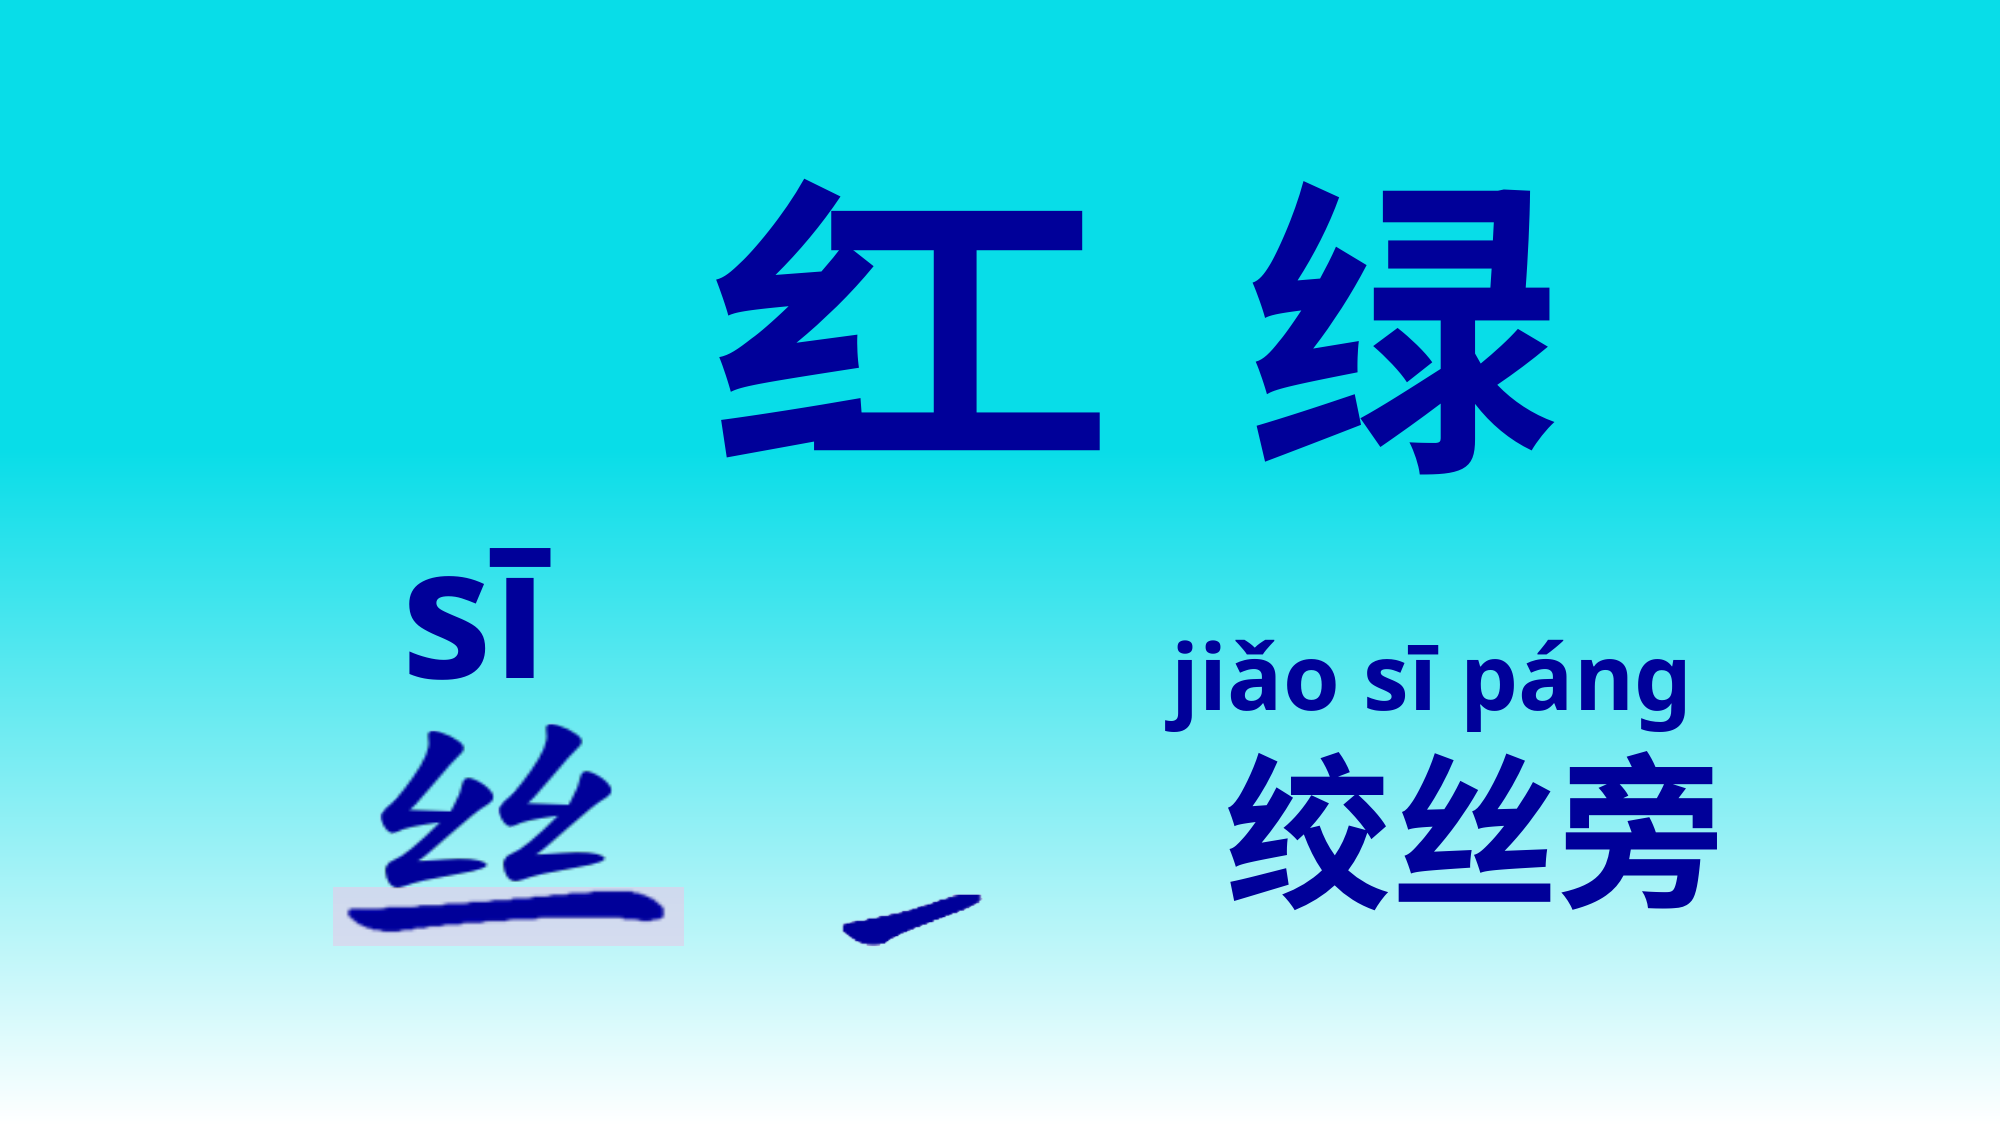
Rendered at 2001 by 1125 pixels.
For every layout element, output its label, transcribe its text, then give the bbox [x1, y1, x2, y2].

text_box jiǎo sī pánɡ 绞丝旁 [1133, 566, 2000, 936]
picture [825, 868, 1060, 968]
text_box 纟 [688, 124, 1841, 515]
text_box 绿 [1231, 128, 1652, 518]
text_box sī [386, 487, 564, 662]
picture [310, 657, 684, 947]
